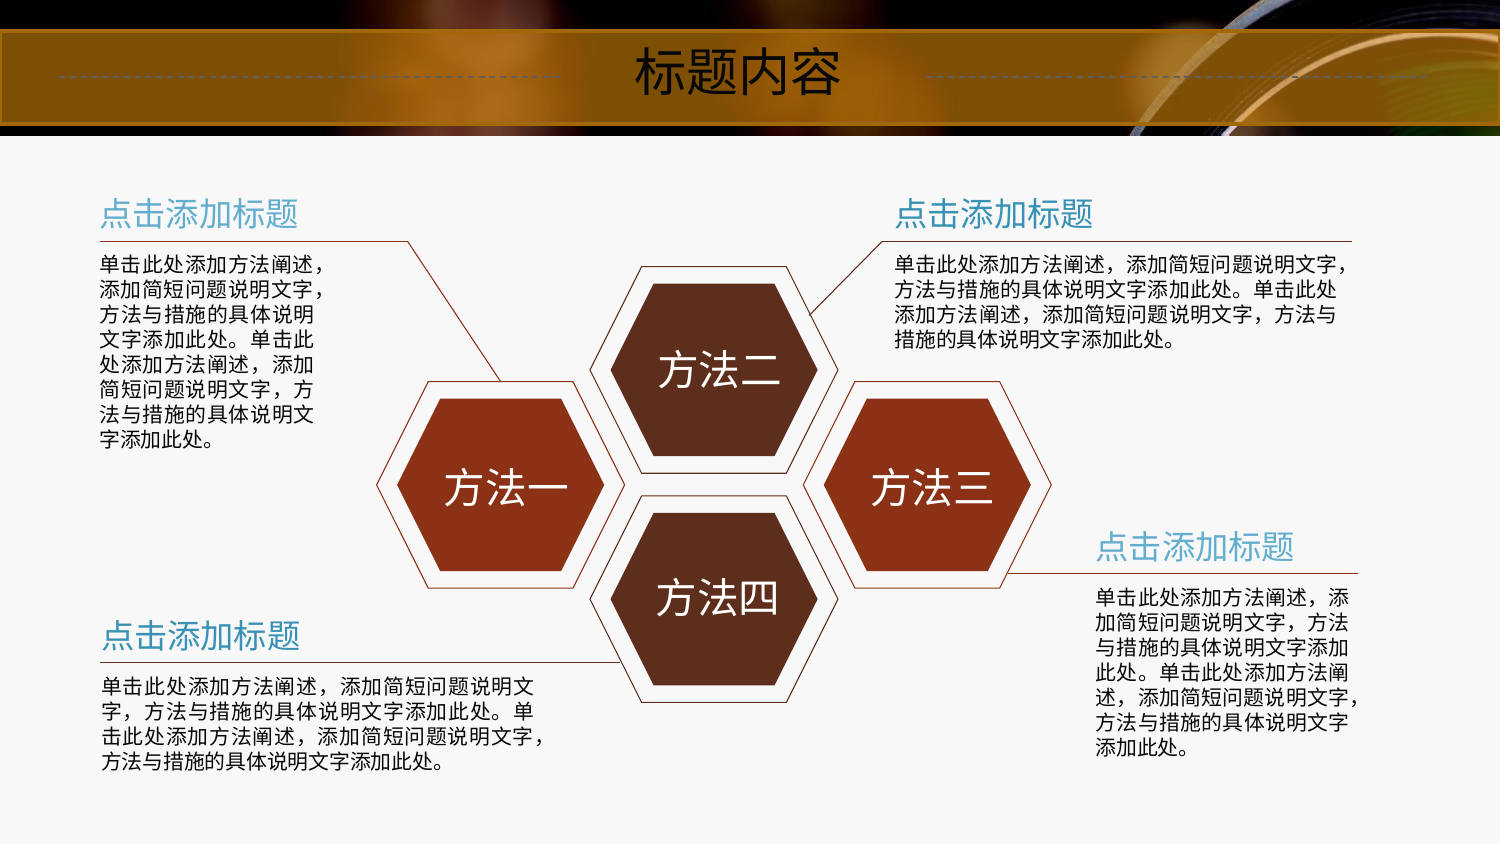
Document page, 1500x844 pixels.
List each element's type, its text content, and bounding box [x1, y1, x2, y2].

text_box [803, 381, 1052, 589]
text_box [589, 266, 839, 474]
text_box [100, 240, 501, 382]
text_box 点击添加标题 [84, 185, 365, 241]
text_box 单击此处添加方法阐述，添加简短问题说明文字，方法与措施的具体说明文字添加此处。单击此处添加方法阐述，添加简短问题说明文字，方法与措施的具体说明文字添加此处。 [879, 323, 1353, 359]
text_box 标题内容 [608, 32, 868, 110]
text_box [589, 495, 839, 703]
picture [0, 0, 1500, 29]
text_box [808, 240, 1353, 316]
text_box 点击添加标题 [879, 185, 1160, 239]
text_box 单击此处添加方法阐述，添加简短问题说明文字，方法与措施的具体说明文字添加此处。单击此处添加方法阐述，添加简短问题说明文字，方法与措施的具体说明文字添加此处。 [1080, 577, 1365, 767]
text_box 点击添加标题 [1080, 518, 1361, 574]
text_box 点击添加标题 [86, 607, 367, 663]
text_box 单击此处添加方法阐述，添加简短问题说明文字，方法与措施的具体说明文字添加此处。单击此处添加方法阐述，添加简短问题说明文字，方法与措施的具体说明文字添加此处。 [84, 244, 330, 459]
text_box 单击此处添加方法阐述，添加简短问题说明文字，方法与措施的具体说明文字添加此处。单击此处添加方法阐述，添加简短问题说明文字，方法与措施的具体说明文字添加此处。 [86, 666, 550, 781]
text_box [376, 381, 625, 589]
picture [0, 126, 1500, 136]
